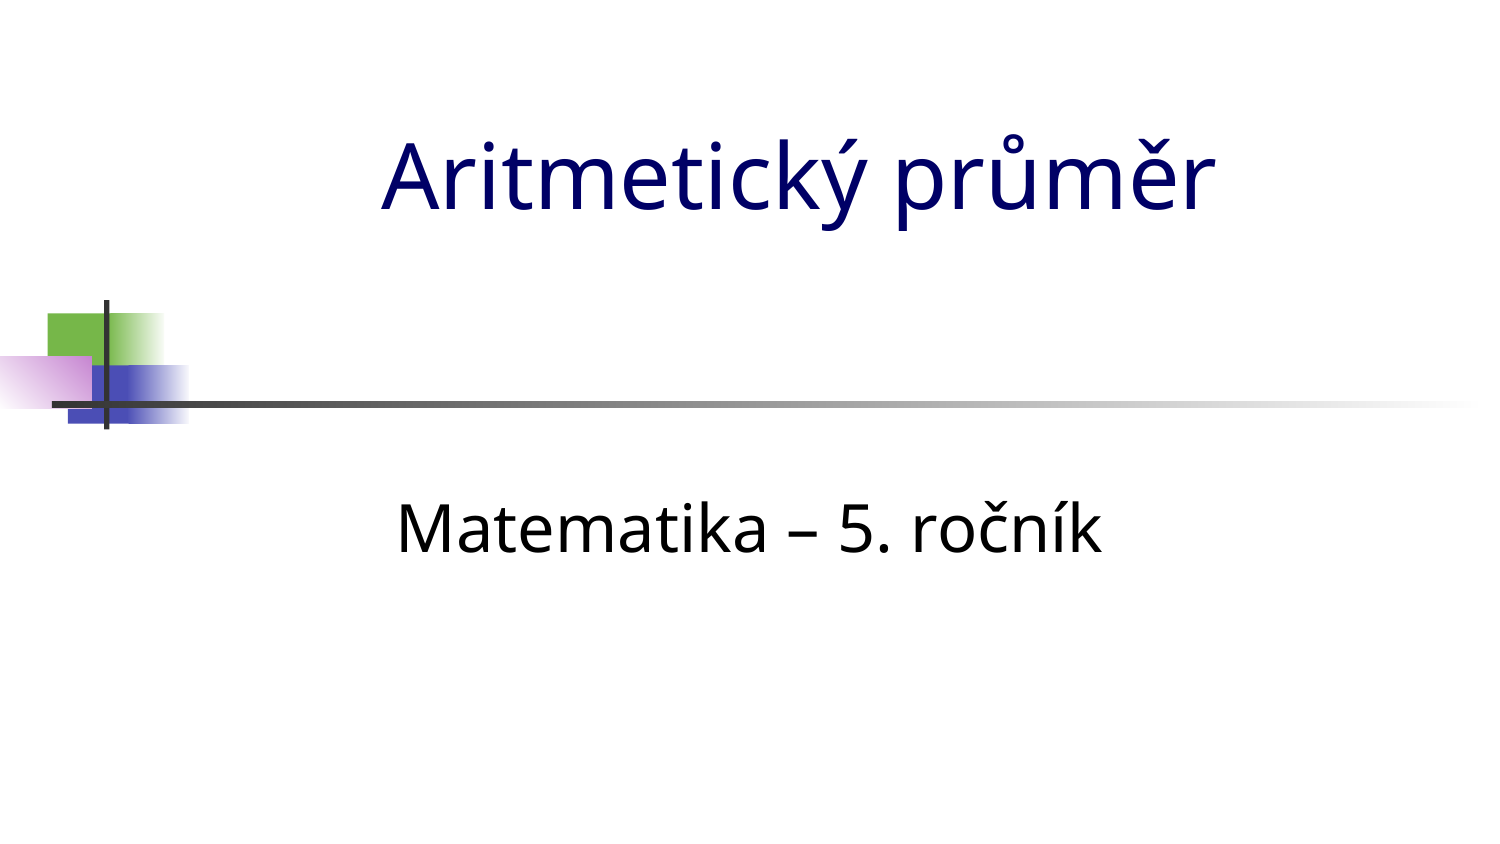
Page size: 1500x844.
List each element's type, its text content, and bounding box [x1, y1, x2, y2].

subtitle Matematika – 5. ročník [224, 477, 1276, 694]
title Aritmetický průměr [162, 129, 1438, 236]
